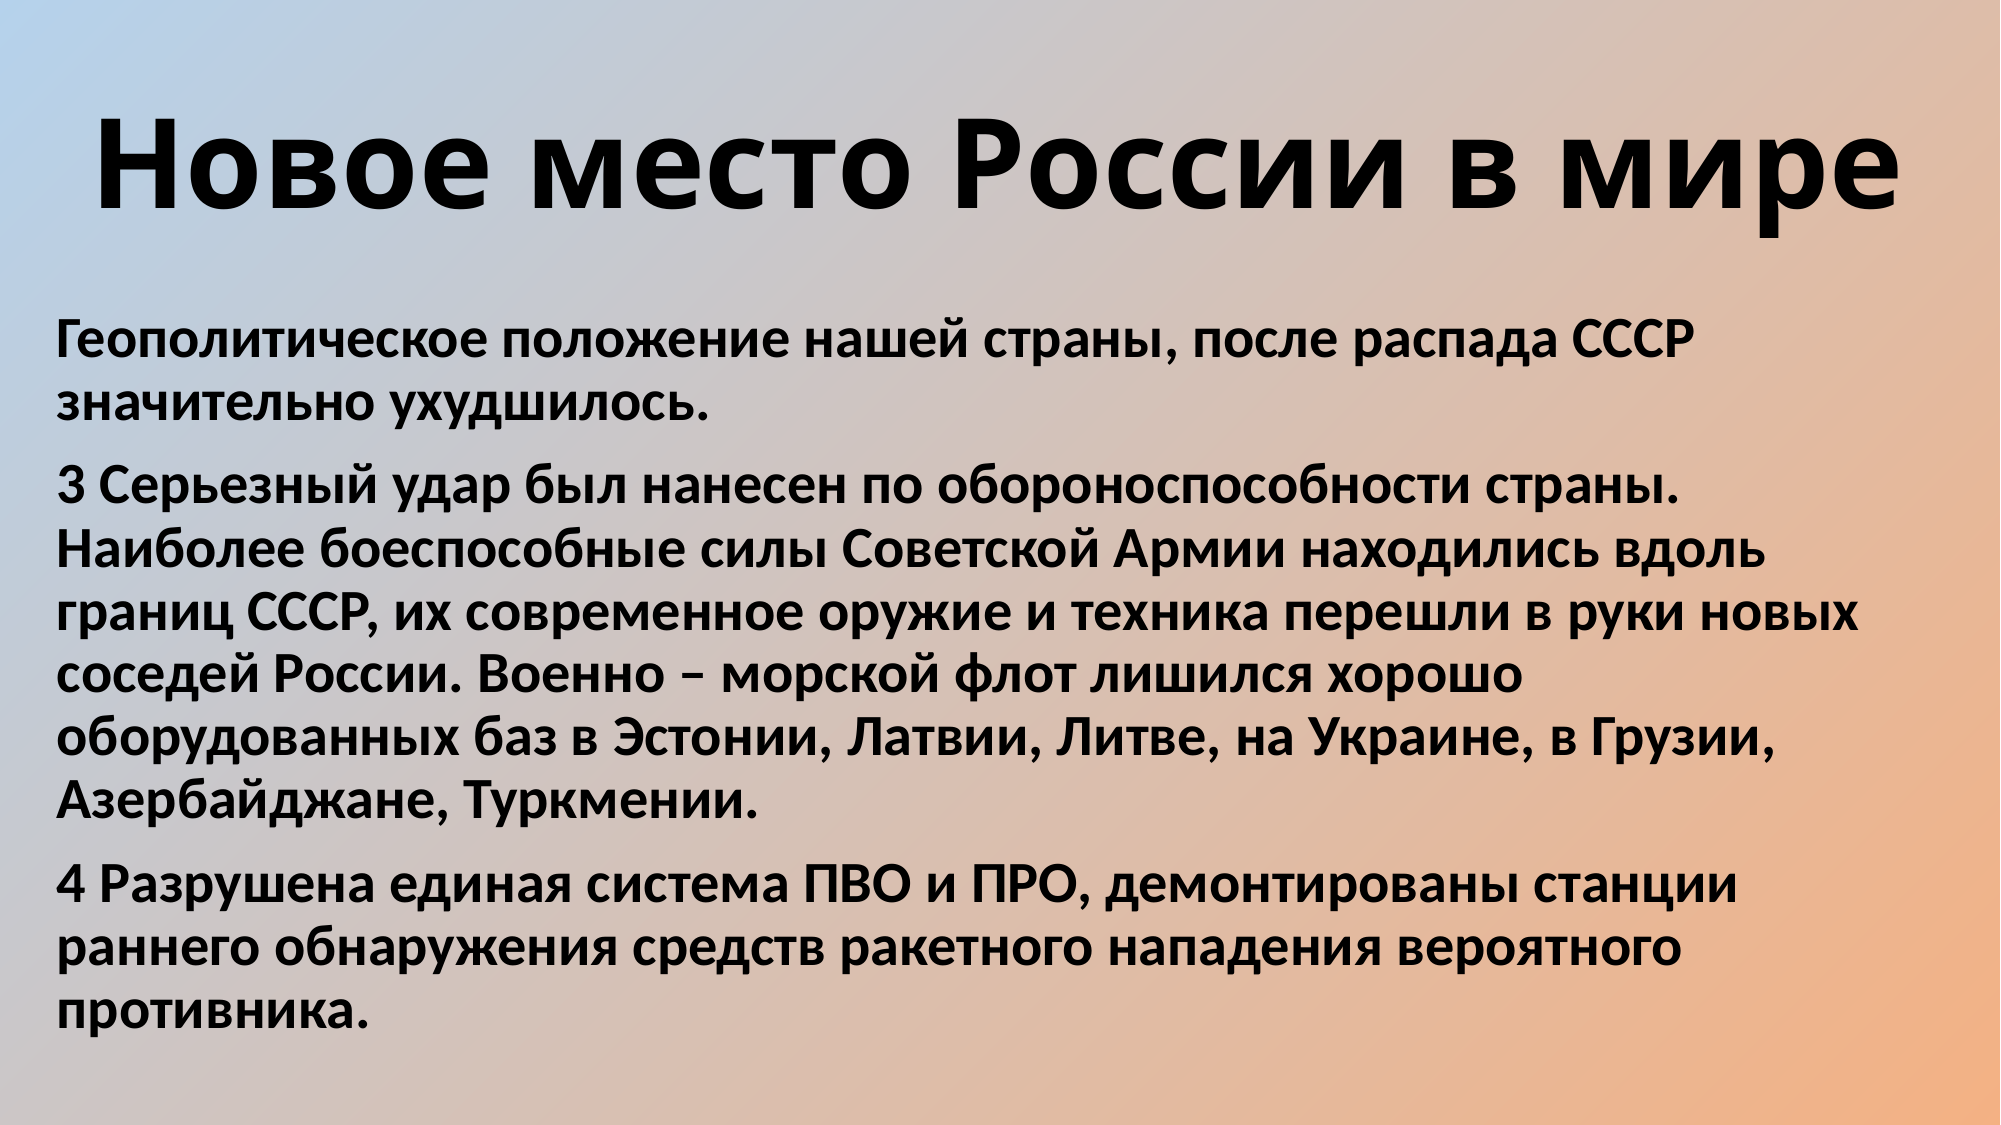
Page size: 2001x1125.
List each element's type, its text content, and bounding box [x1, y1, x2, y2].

title Новое место России в мире [41, 59, 1954, 278]
list Геополитическое положение нашей страны, после распада СССР значительно ухудшилось. 3 Серьезный удар был нанесен по обороноспособности страны. Наиболее боеспособные силы Советской Армии находились вдоль границ СССР, их современное оружие и техника перешли в руки новых соседей России. Военно – морской флот лишился хорошо оборудованных баз в Эстонии, Латвии, Литве, на Украине, в Грузии, Азербайджане, Туркмении. 4 Разрушена единая система ПВО и ПРО, демонтированы станции раннего обнаружения средств ракетного нападения вероятного противника. [41, 299, 1954, 1087]
